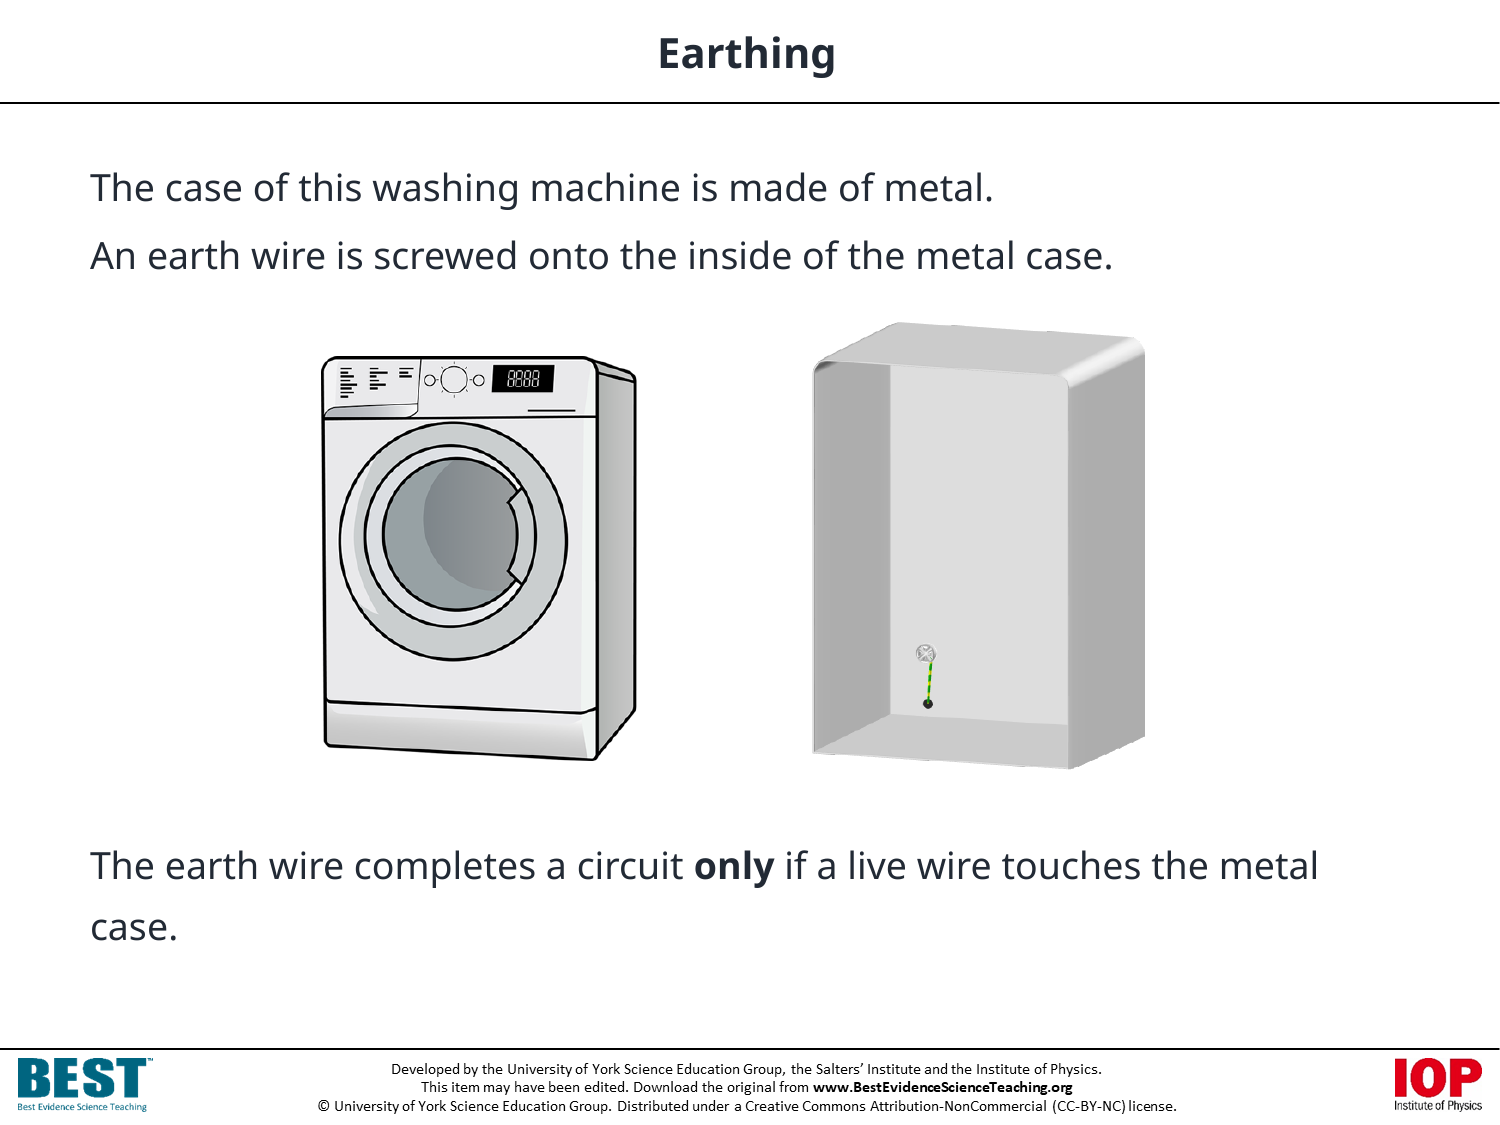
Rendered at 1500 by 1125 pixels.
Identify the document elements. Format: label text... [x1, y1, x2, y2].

text_box Earthing [23, 4, 1471, 99]
picture [0, 102, 1500, 1125]
